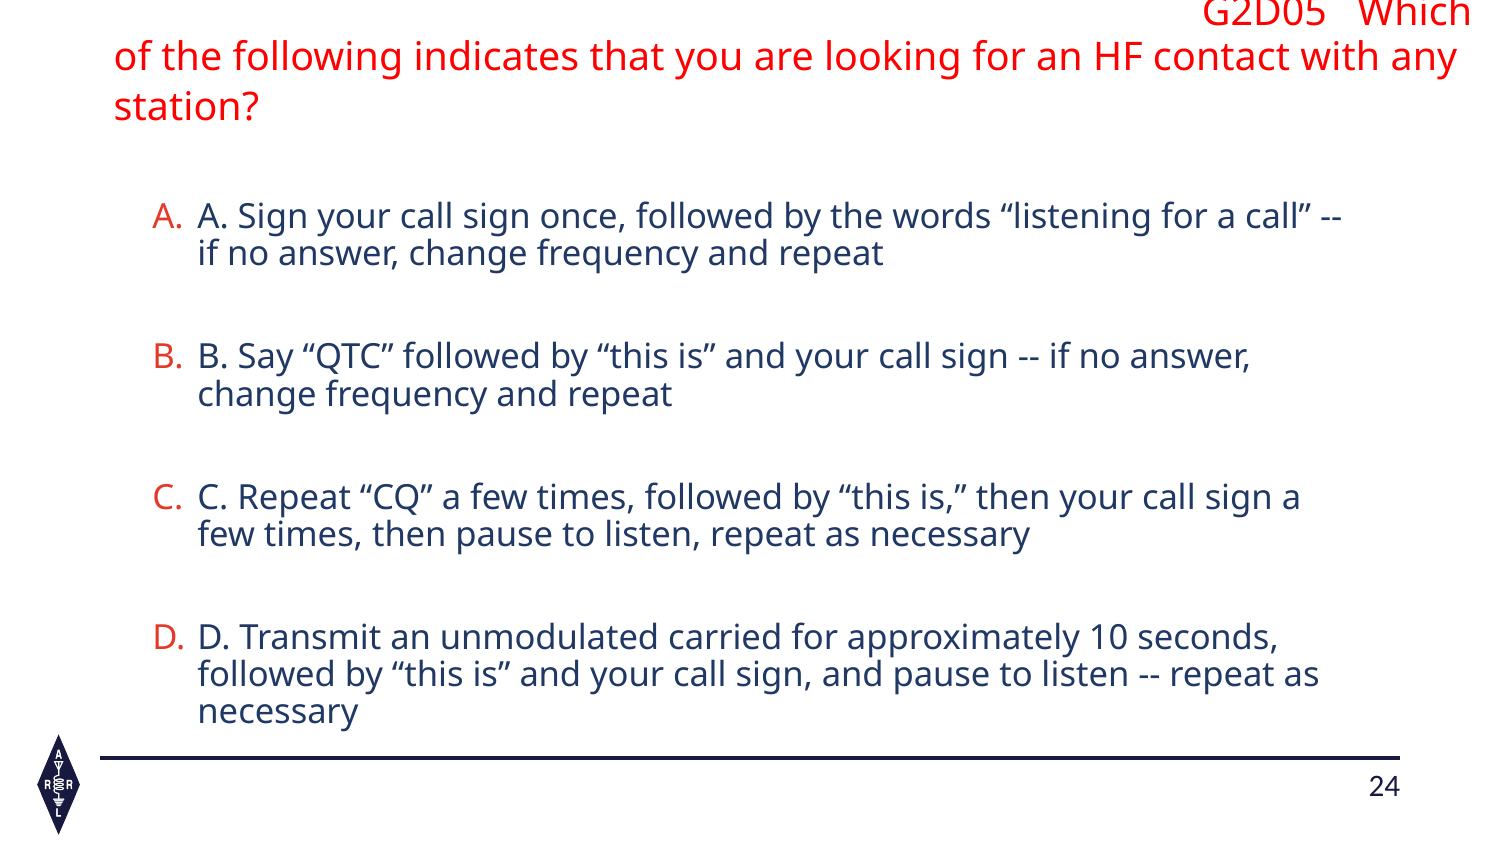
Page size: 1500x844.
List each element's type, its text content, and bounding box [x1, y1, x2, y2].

slide_number 24 [1302, 761, 1400, 807]
picture [37, 734, 80, 835]
title G2D05 Which if the following is a good way to G2D05 Which of the following indicates that you are looking for an HF contact with any station? looking for a contact with any stations? [113, 0, 1491, 170]
list A. Sign your call sign once, followed by the words “listening for a call” -- if no answer, change frequency and repeat B. Say “QTC” followed by “this is” and your call sign -- if no answer, change frequency and repeat C. Repeat “CQ” a few times, followed by “this is,” then your call sign a few times, then pause to listen, repeat as necessary D. Transmit an unmodulated carried for approximately 10 seconds, followed by “this is” and your call sign, and pause to listen -- repeat as necessary [152, 192, 1348, 741]
